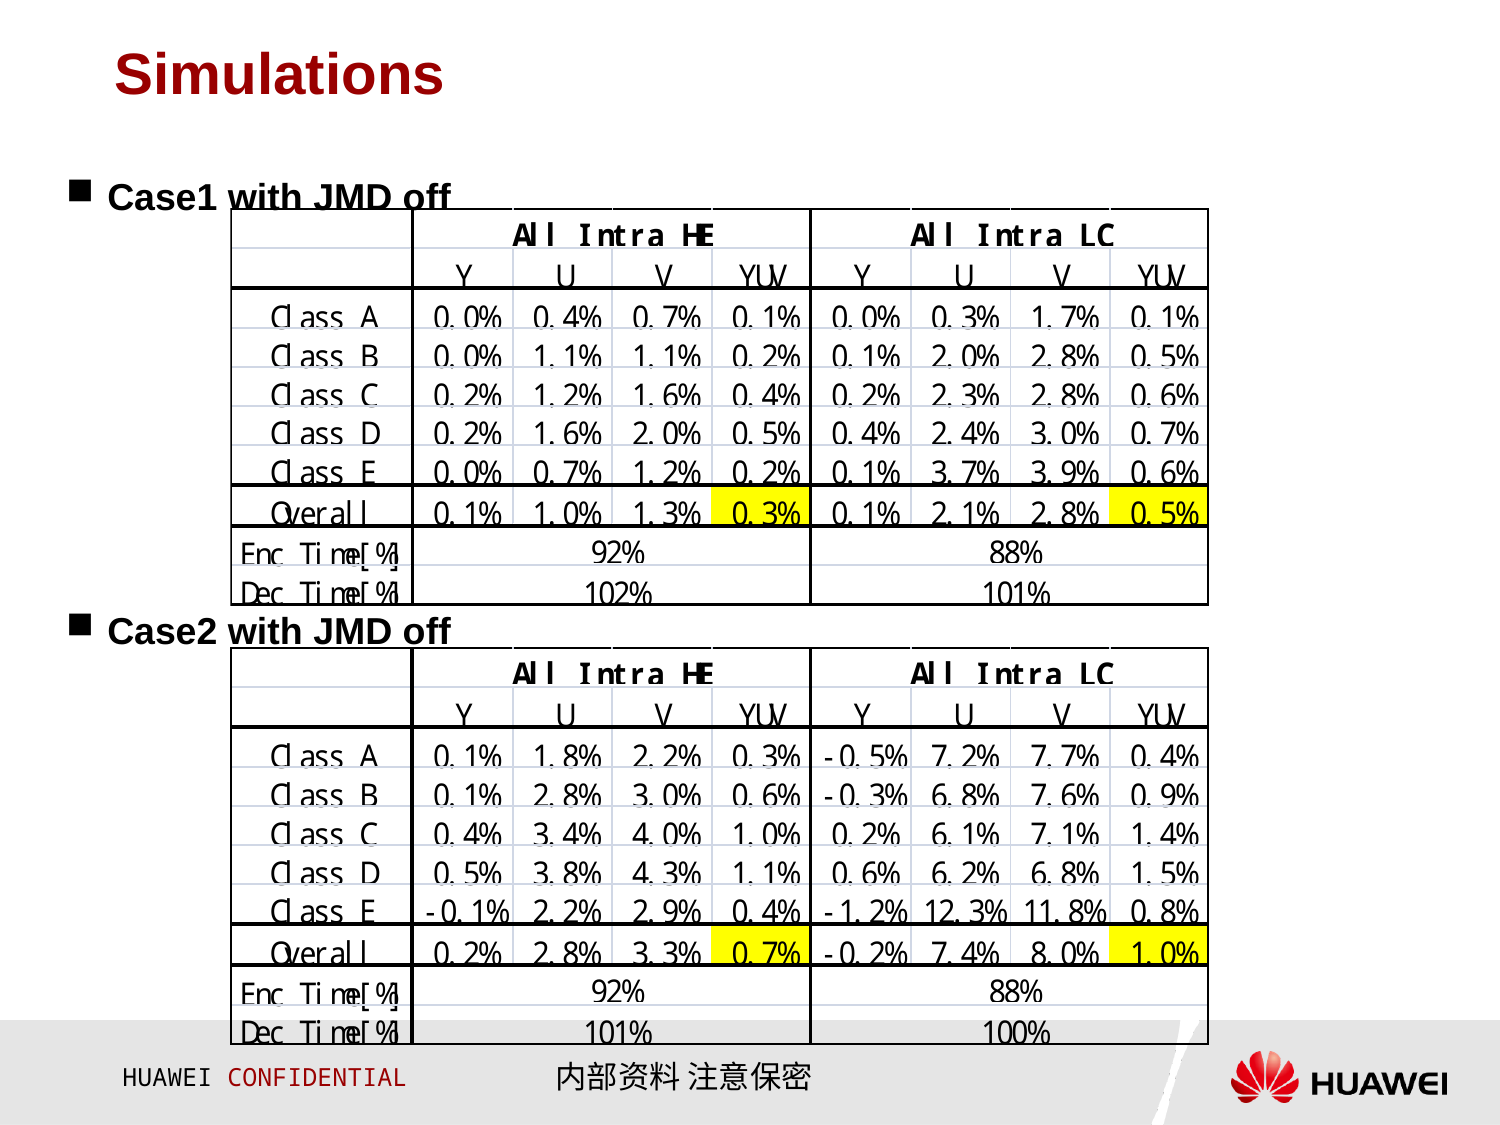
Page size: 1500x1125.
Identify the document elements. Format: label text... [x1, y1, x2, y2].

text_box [229, 207, 1211, 608]
title Simulations [101, 18, 1426, 124]
picture [0, 1020, 1500, 1125]
list Case1 with JMD off Case2 with JMD off [52, 148, 1448, 1006]
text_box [229, 646, 1211, 1048]
